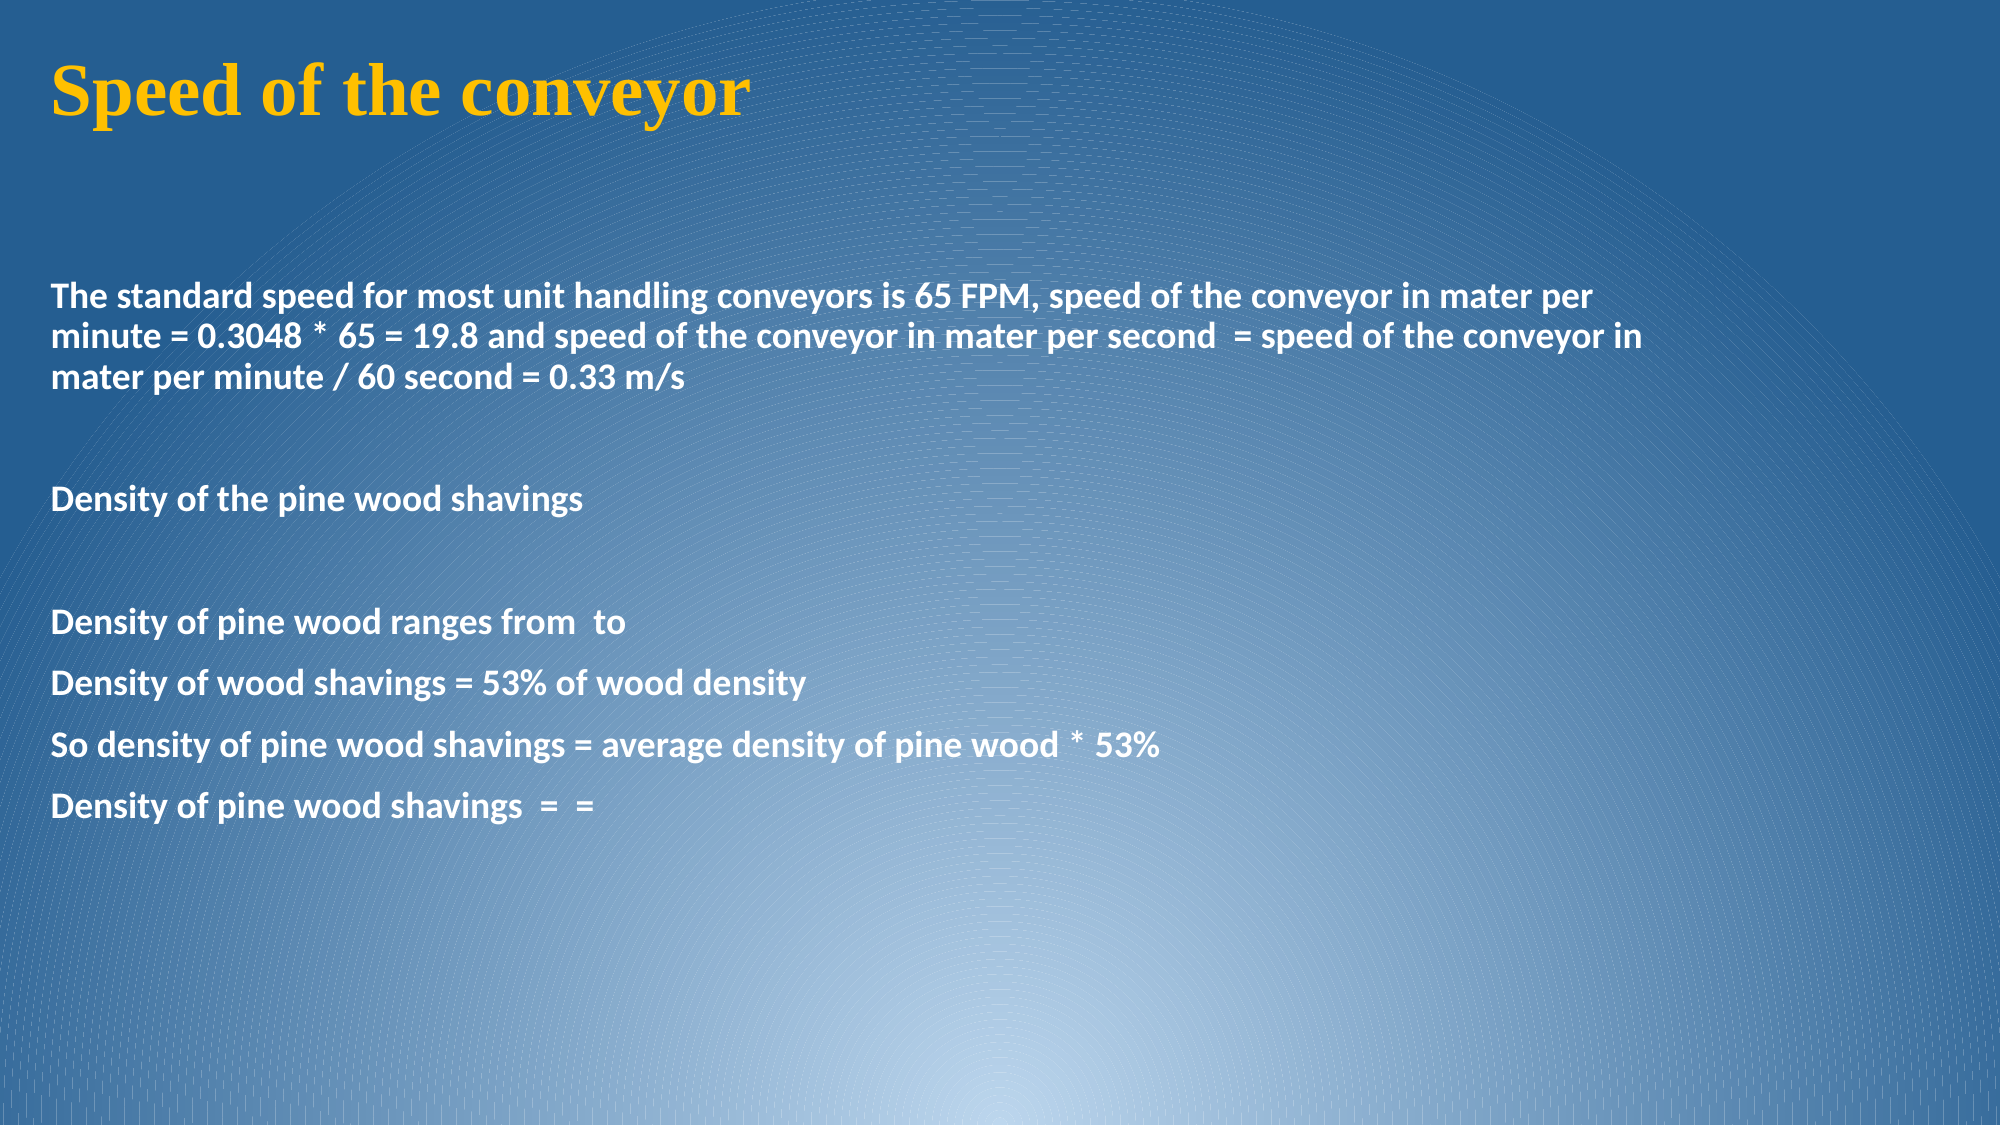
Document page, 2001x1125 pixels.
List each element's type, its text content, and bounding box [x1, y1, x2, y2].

title Speed of the conveyor [35, 17, 1761, 236]
